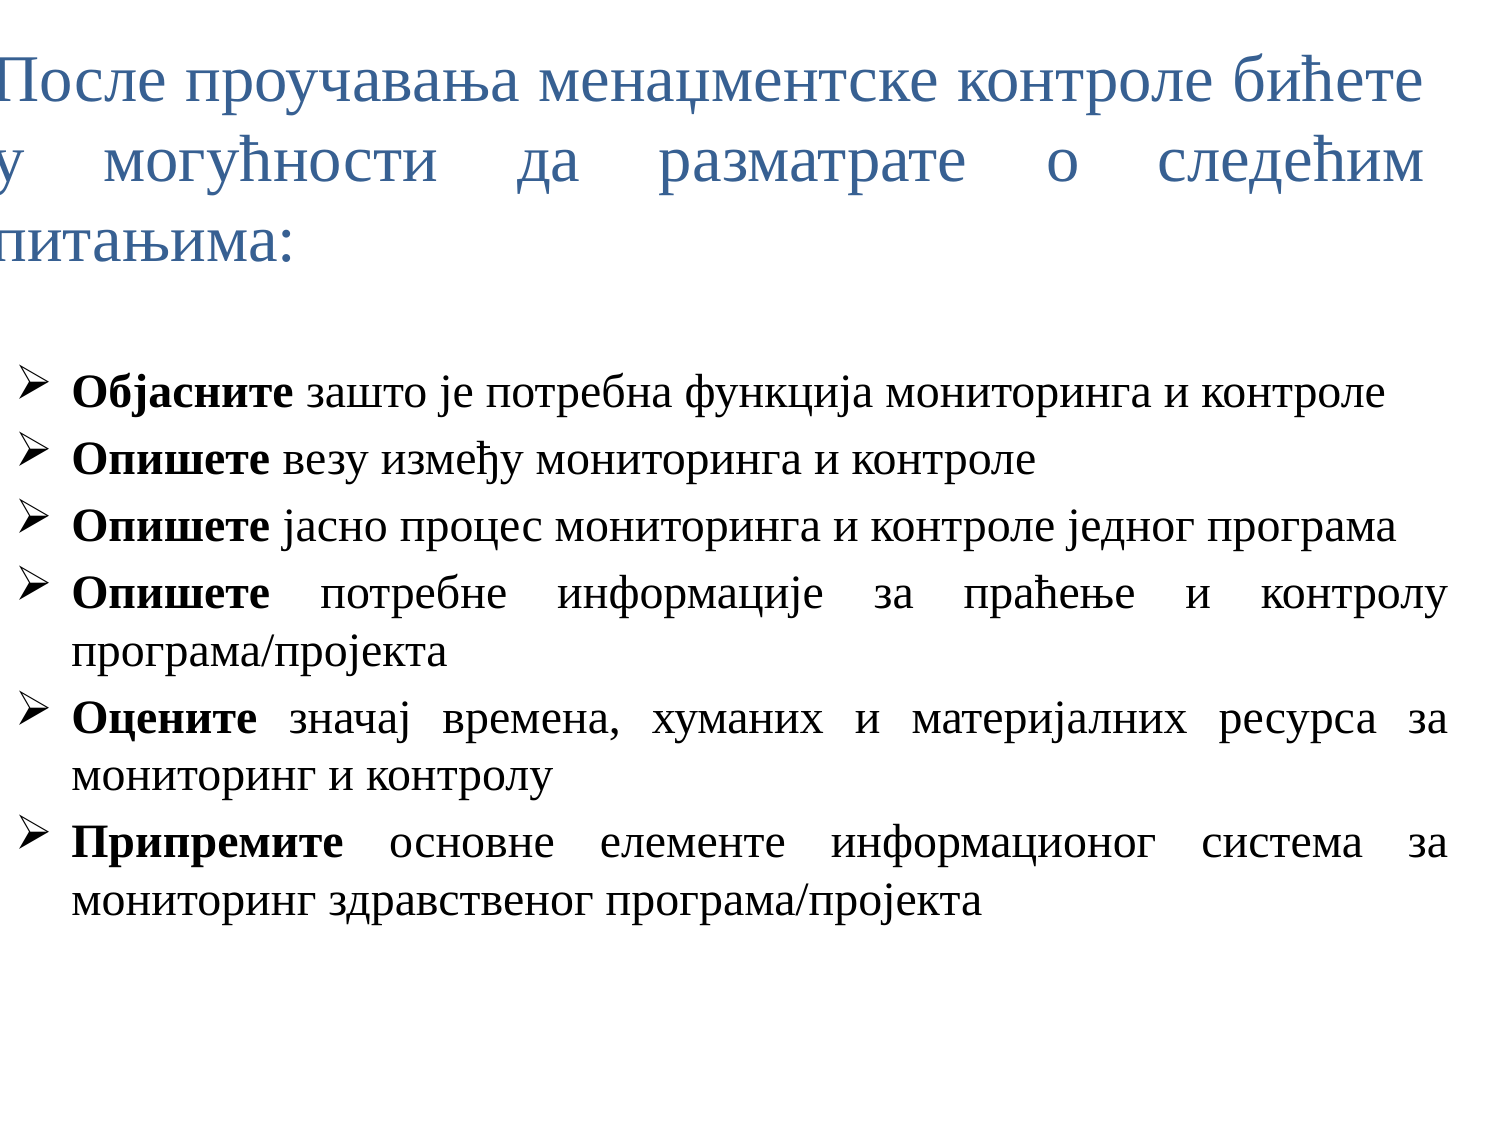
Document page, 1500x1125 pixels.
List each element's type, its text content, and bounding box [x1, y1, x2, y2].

title После проучавања менаџментске контроле бићете у могућности да разматрате о следећим питањима: [0, 70, 1442, 319]
list Објасните зашто је потребна функција мониторинга и контроле Опишете везу између мониторинга и контроле Опишете јасно процес мониторинга и контроле једног програма Опишете потребне информације за праћење и контролу програма/пројекта Оцените значај времена, хуманих и материјалних ресурса за мониторинг и контролу Припремите основне елементе информационог система за мониторинг здравственог програма/пројекта [0, 351, 1465, 1071]
